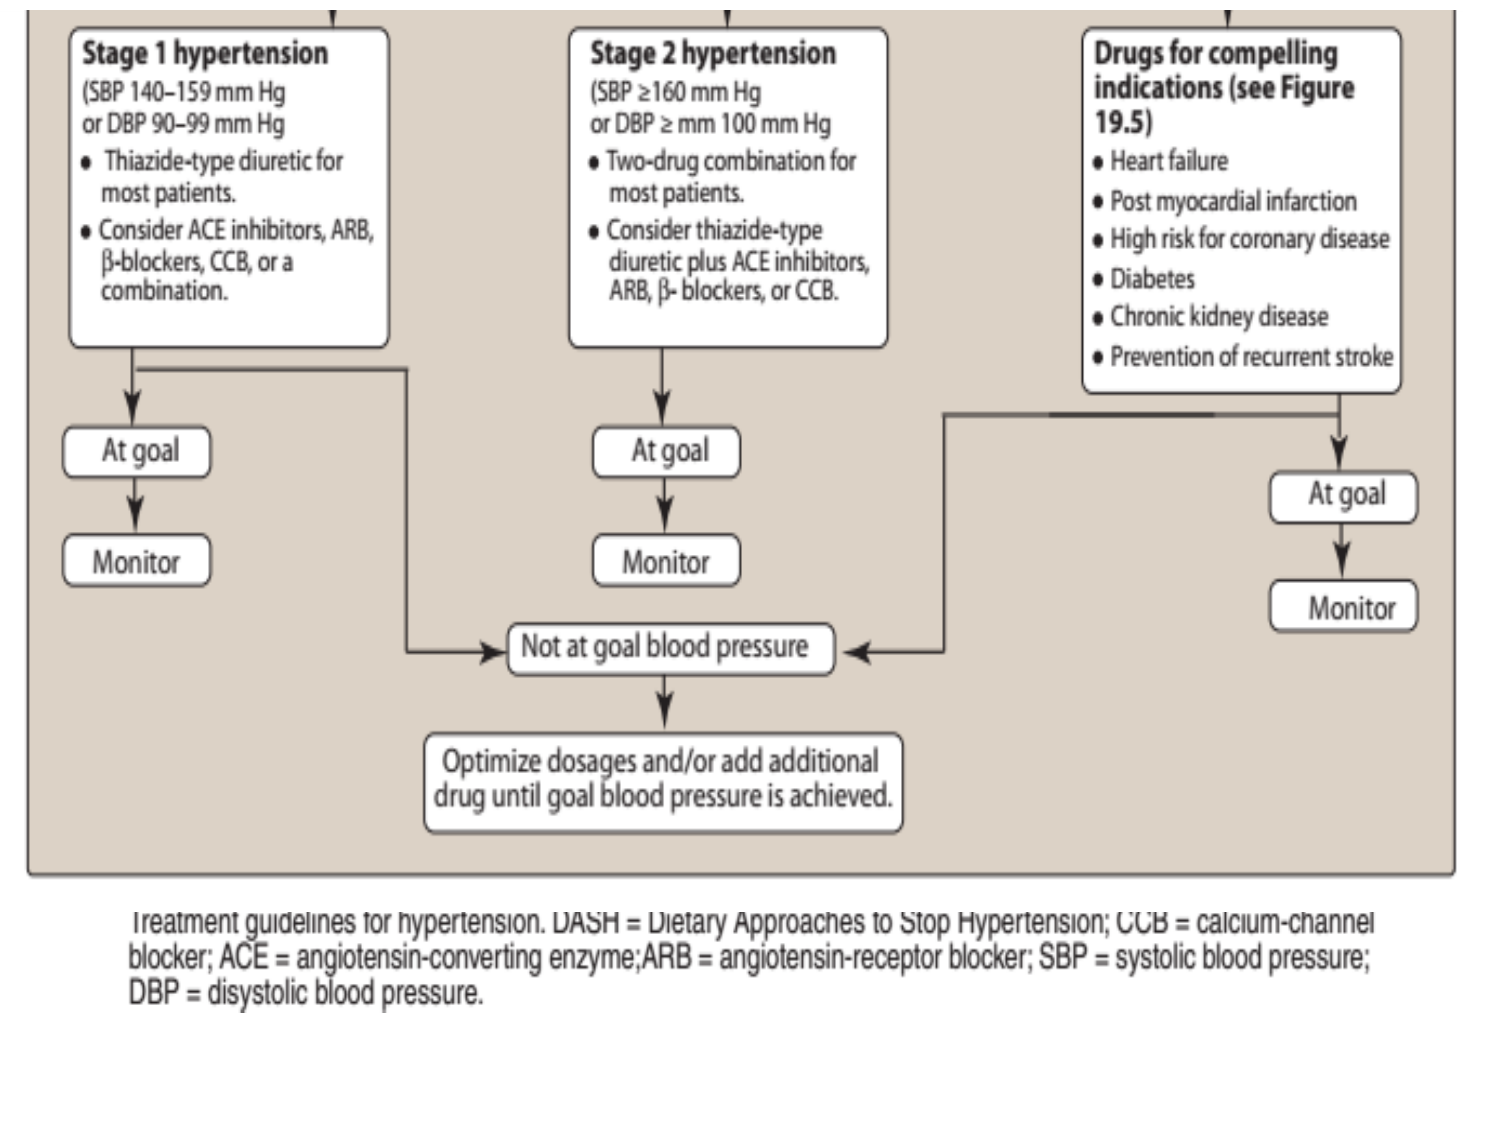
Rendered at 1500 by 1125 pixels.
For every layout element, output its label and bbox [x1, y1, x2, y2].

picture [124, 912, 1376, 1013]
picture [0, 10, 1463, 888]
